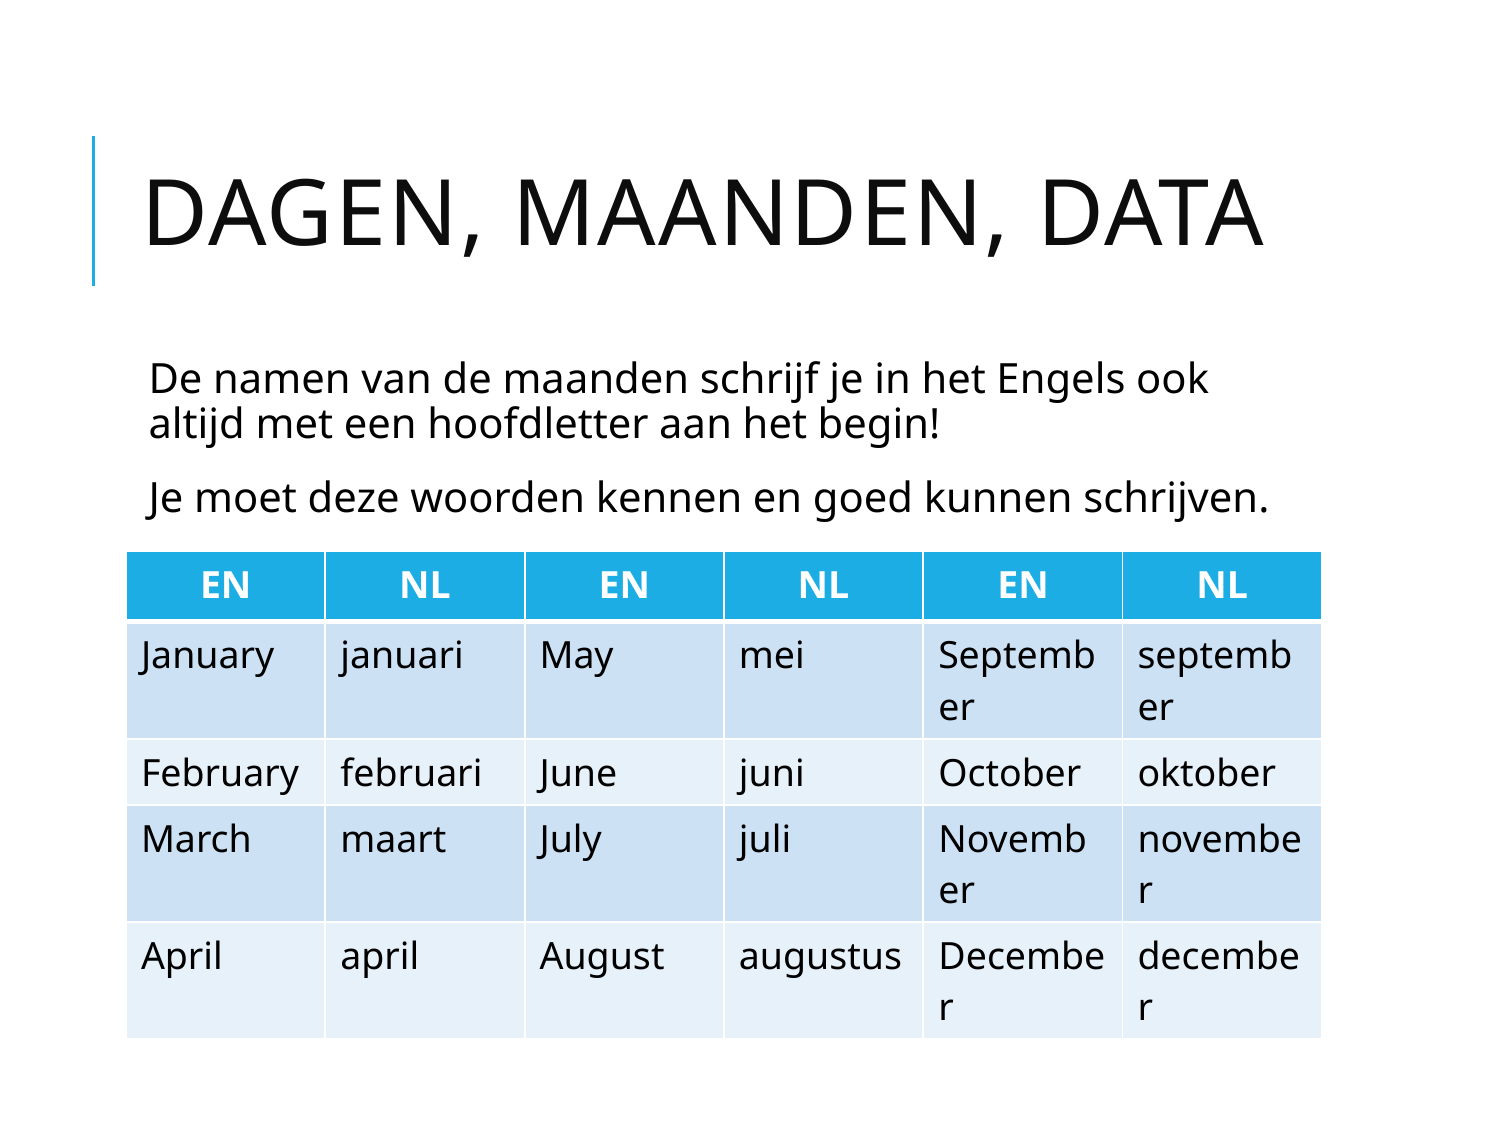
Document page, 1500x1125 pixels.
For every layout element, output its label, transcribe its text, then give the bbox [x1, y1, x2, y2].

list De namen van de maanden schrijf je in het Engels ook altijd met een hoofdletter aan het begin! Je moet deze woorden kennen en goed kunnen schrijven. [126, 349, 1322, 550]
table_cell February [127, 740, 324, 804]
table_cell March [127, 806, 324, 921]
table_cell oktober [1123, 740, 1321, 804]
table_header EN [127, 552, 324, 619]
table_cell June [526, 740, 723, 804]
table_cell May [526, 624, 723, 738]
table_cell januari [326, 624, 524, 738]
table_header NL [1123, 552, 1321, 619]
table_cell October [924, 740, 1122, 804]
table_header NL [725, 552, 922, 619]
table_cell August [526, 923, 723, 1038]
table_cell juli [725, 806, 922, 921]
table_cell september [1123, 624, 1321, 738]
table_cell maart [326, 806, 524, 921]
table_cell april [326, 923, 524, 1038]
table_cell mei [725, 624, 922, 738]
table_cell January [127, 624, 324, 738]
table_header EN [924, 552, 1122, 619]
table_cell juni [725, 740, 922, 804]
table_cell July [526, 806, 723, 921]
table_cell november [1123, 806, 1321, 921]
table_cell februari [326, 740, 524, 804]
table_header NL [326, 552, 524, 619]
title Dagen, maanden, data [126, 96, 1322, 342]
table_cell September [924, 624, 1122, 738]
table_cell december [1123, 923, 1321, 1038]
table_cell April [127, 923, 324, 1038]
table_cell November [924, 806, 1122, 921]
table_cell December [924, 923, 1122, 1038]
table_cell augustus [725, 923, 922, 1038]
table_header EN [526, 552, 723, 619]
